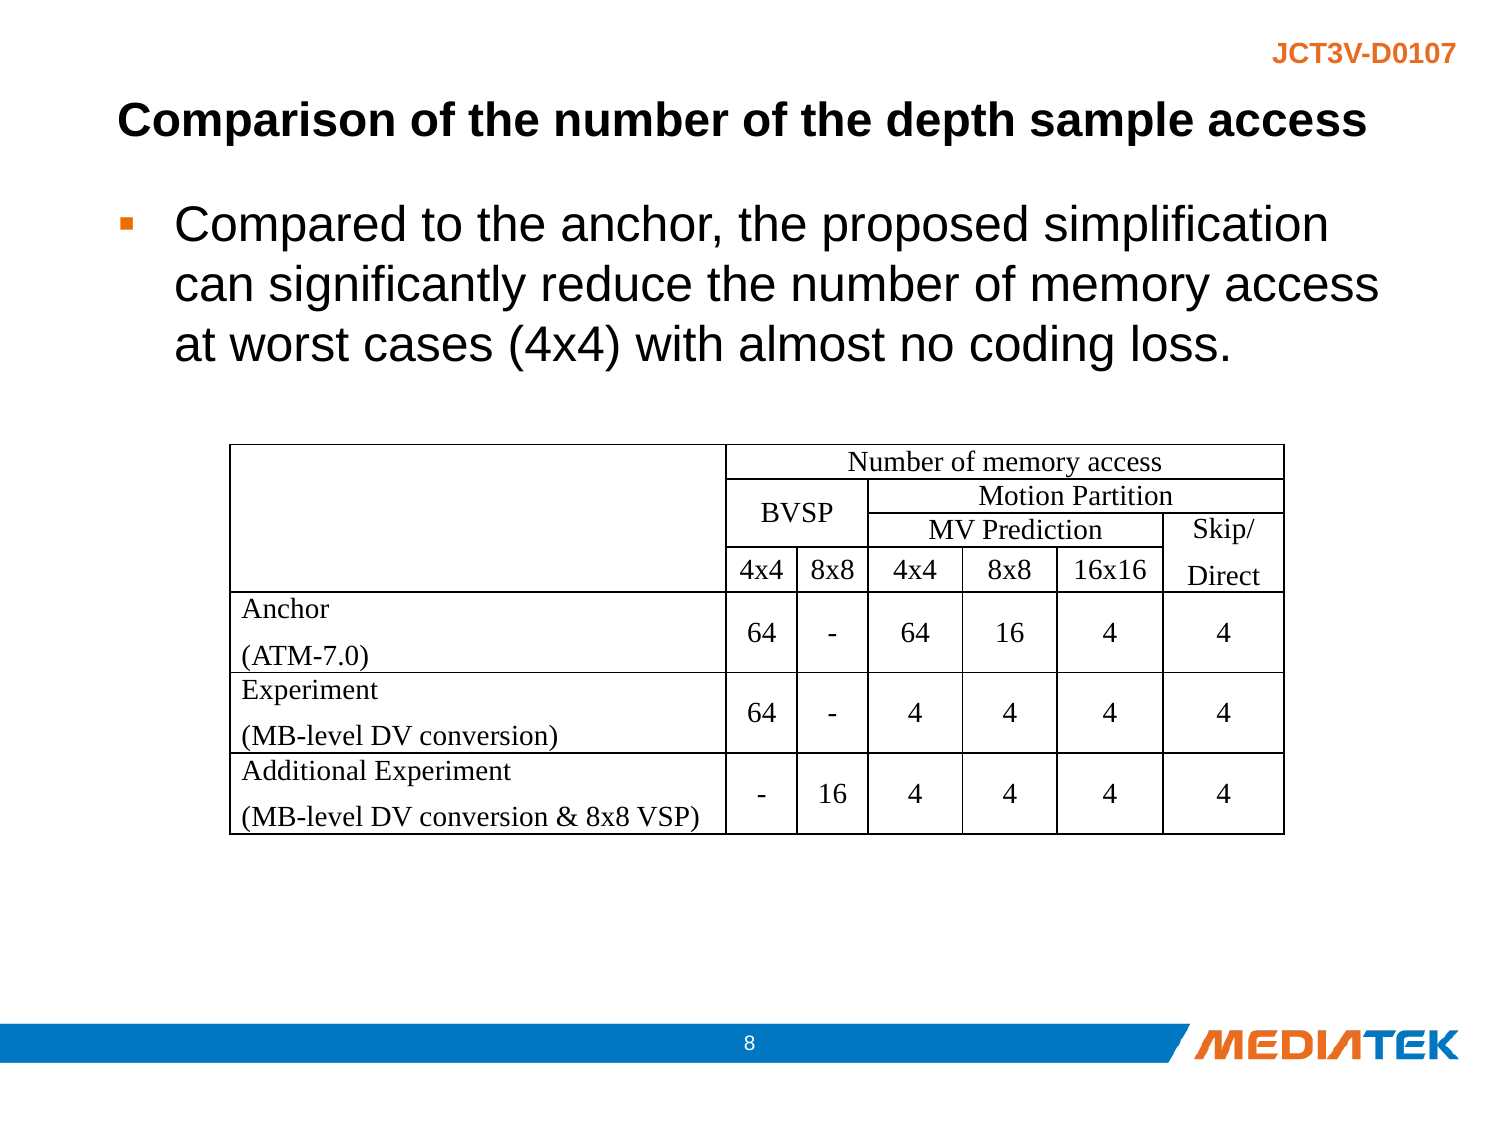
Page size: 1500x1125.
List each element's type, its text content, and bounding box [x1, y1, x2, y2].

table_cell 8x8 [798, 548, 867, 591]
table_cell - [798, 673, 867, 752]
table_cell 4 [1164, 593, 1283, 672]
table_cell 64 [869, 593, 962, 672]
table_cell 4 [1058, 754, 1162, 833]
picture [789, 1023, 1459, 1063]
table_cell Motion Partition [869, 480, 1283, 512]
table_cell - [727, 754, 796, 833]
table_cell 4x4 [727, 548, 796, 591]
table_cell Skip/ Direct [1164, 514, 1283, 591]
picture [0, 1023, 711, 1063]
table_cell 4 [869, 673, 962, 752]
table_cell 4 [869, 754, 962, 833]
table_cell - [798, 593, 867, 672]
slide_number 7 [711, 1022, 789, 1090]
table_header [231, 445, 725, 591]
table_cell 4 [1058, 593, 1162, 672]
table_cell 64 [727, 673, 796, 752]
table_cell 16 [963, 593, 1056, 672]
table_cell 4 [1058, 673, 1162, 752]
list Compared to the anchor, the proposed simplification can significantly reduce the number of memory access at worst cases (4x4) with almost no coding loss. [102, 184, 1425, 386]
table_cell 16 [798, 754, 867, 833]
table_cell 4 [1164, 673, 1283, 752]
table_cell 4 [963, 754, 1056, 833]
table_cell 4x4 [869, 548, 962, 591]
table_cell 4 [963, 673, 1056, 752]
table_cell 8x8 [963, 548, 1056, 591]
table_cell Anchor (ATM-7.0) [231, 593, 725, 672]
table_cell BVSP [727, 480, 867, 546]
title Comparison of the number of the depth sample access [101, 62, 1425, 172]
table_cell Additional Experiment (MB-level DV conversion & 8x8 VSP) [231, 754, 725, 833]
table_cell 64 [727, 593, 796, 672]
table_cell 16x16 [1058, 548, 1162, 591]
table_cell 4 [1164, 754, 1283, 833]
table_cell Experiment (MB-level DV conversion) [231, 673, 725, 752]
table_header Number of memory access [727, 445, 1283, 478]
table_cell MV Prediction [869, 514, 1162, 546]
